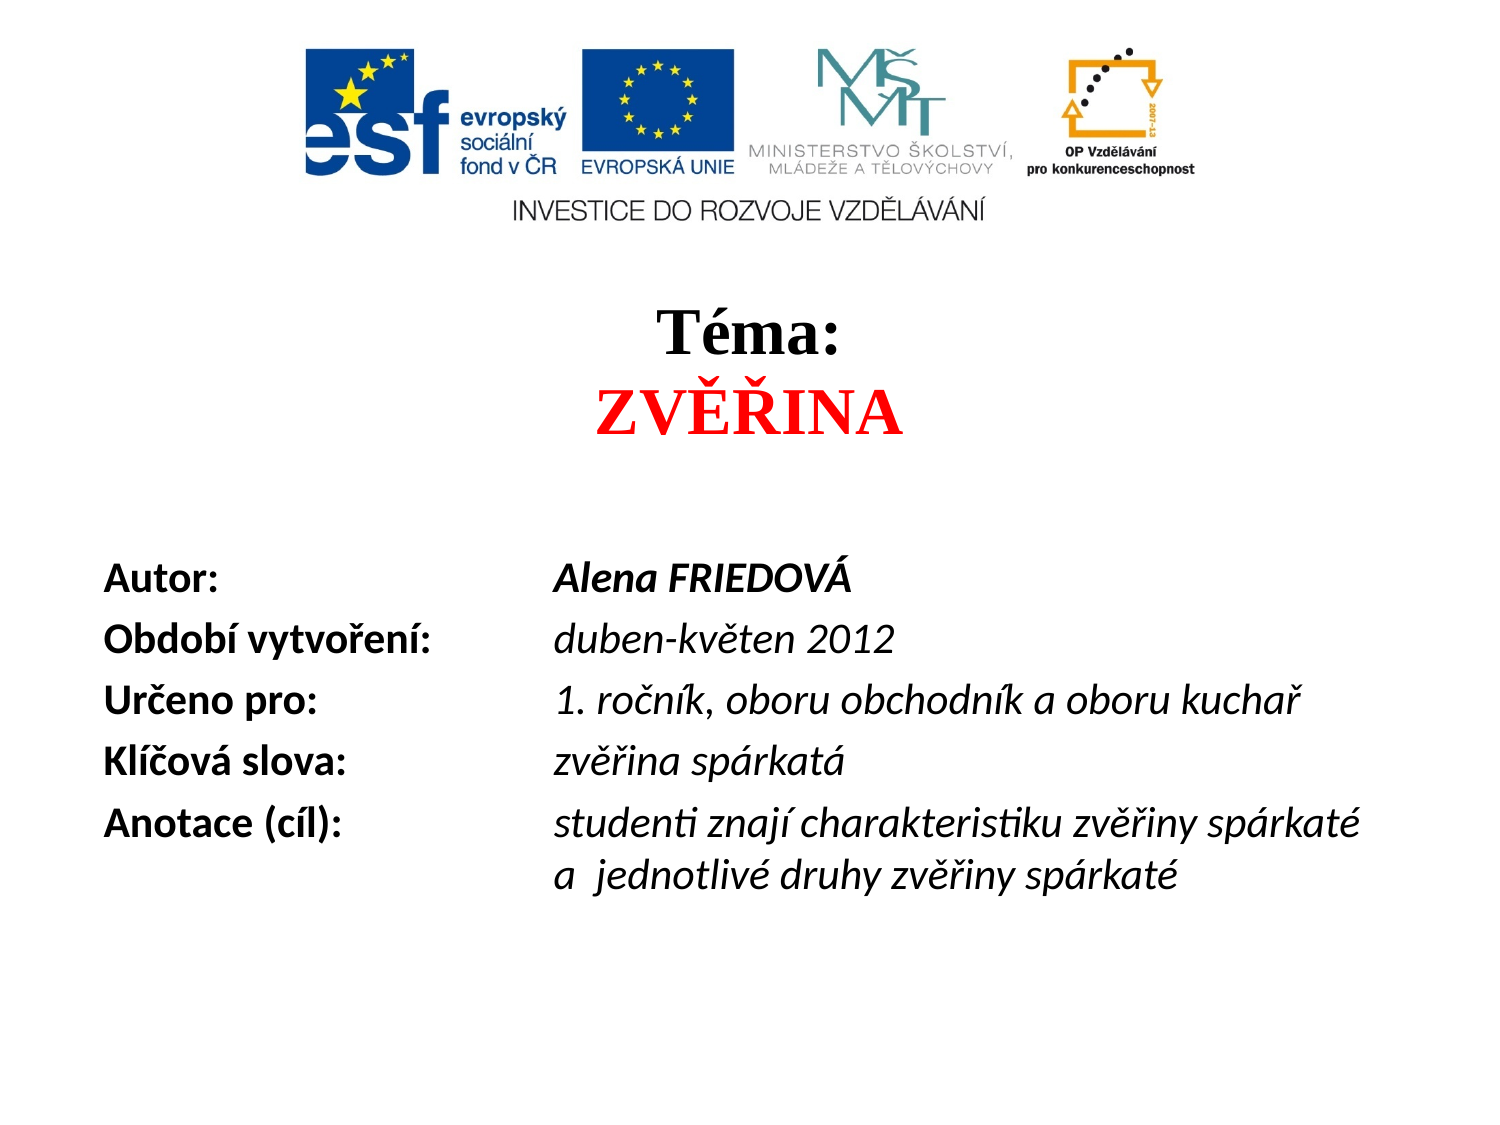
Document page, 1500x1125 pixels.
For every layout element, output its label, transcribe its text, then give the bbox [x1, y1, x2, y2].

subtitle Autor: Alena FRIEDOVÁ Období vytvoření: duben-květen 2012 Určeno pro: 1. ročník, oboru obchodník a oboru kuchař Klíčová slova: zvěřina spárkatá Anotace (cíl): studenti znají charakteristiku zvěřiny spárkaté a jednotlivé druhy zvěřiny spárkaté [88, 479, 1376, 1024]
title Téma: ZVĚŘINA [112, 278, 1388, 457]
picture [277, 30, 1223, 238]
